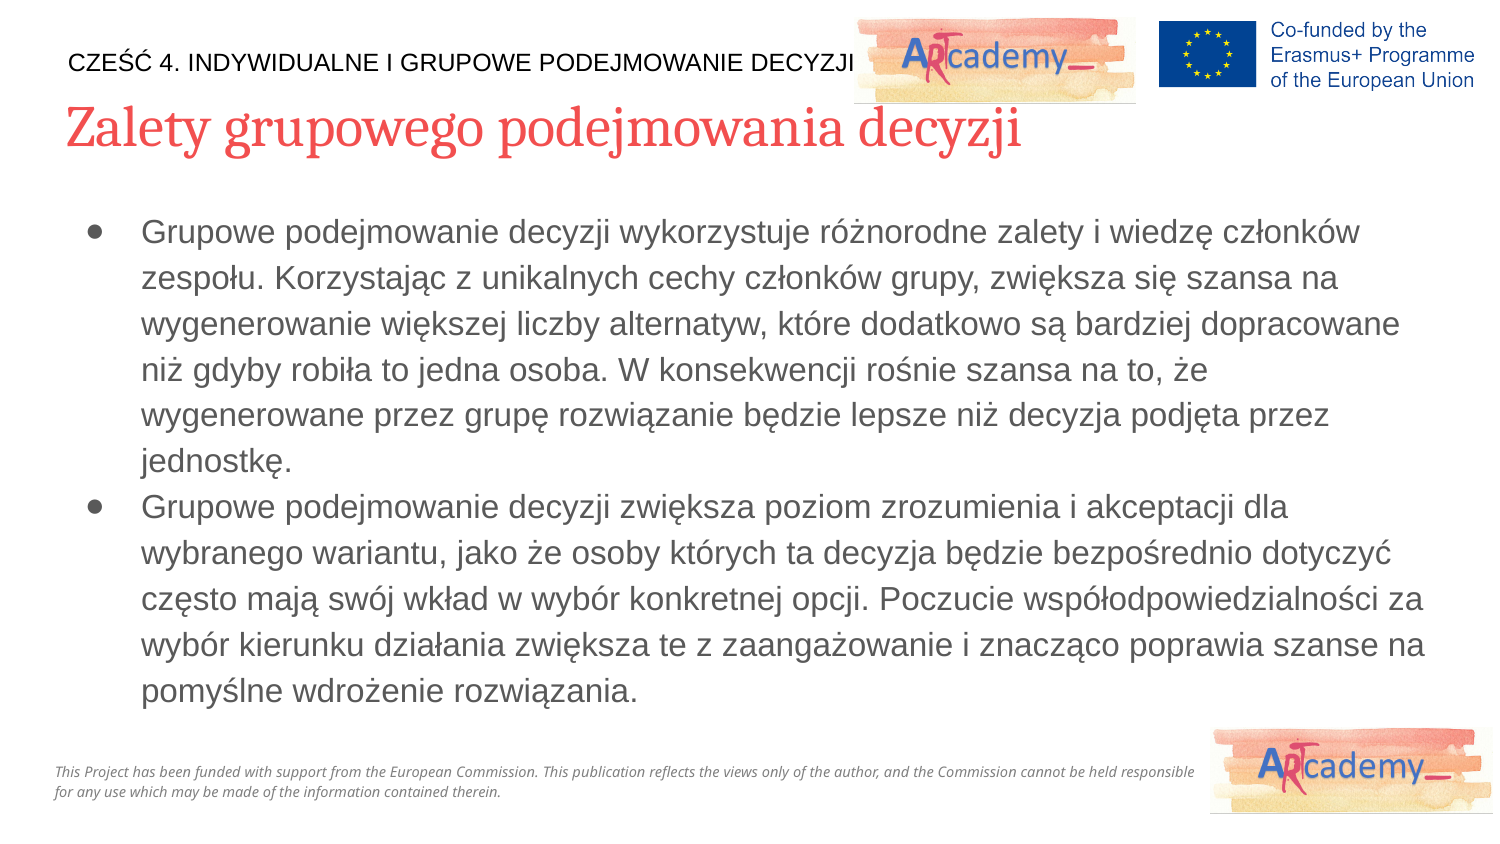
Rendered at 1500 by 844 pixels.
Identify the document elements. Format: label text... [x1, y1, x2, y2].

picture [1158, 21, 1474, 91]
title Zalety grupowego podejmowania decyzji [51, 72, 1449, 167]
text_box CZEŚĆ 4. INDYWIDUALNE I GRUPOWE PODEJMOWANIE DECYZJI [53, 39, 849, 84]
picture [854, 0, 1137, 134]
list Grupowe podejmowanie decyzji wykorzystuje różnorodne zalety i wiedzę członków zespołu. Korzystając z unikalnych cechy członków grupy, zwiększa się szansa na wygenerowanie większej liczby alternatyw, które dodatkowo są bardziej dopracowane niż gdyby robiła to jedna osoba. W konsekwencji rośnie szansa na to, że wygenerowane przez grupę rozwiązanie będzie lepsze niż decyzja podjęta przez jednostkę. Grupowe podejmowanie decyzji zwiększa poziom zrozumienia i akceptacji dla wybranego wariantu, jako że osoby których ta decyzja będzie bezpośrednio dotyczyć często mają swój wkład w wybór konkretnej opcji. Poczucie współodpowiedzialności za wybór kierunku działania zwiększa te z zaangażowanie i znacząco poprawia szanse na pomyślne wdrożenie rozwiązania. [51, 189, 1449, 750]
picture [1210, 709, 1493, 844]
text_box This Project has been funded with support from the European Commission. This publication reflects the views only of the author, and the Commission cannot be held responsible for any use which may be made of the information contained therein. [39, 754, 1205, 799]
